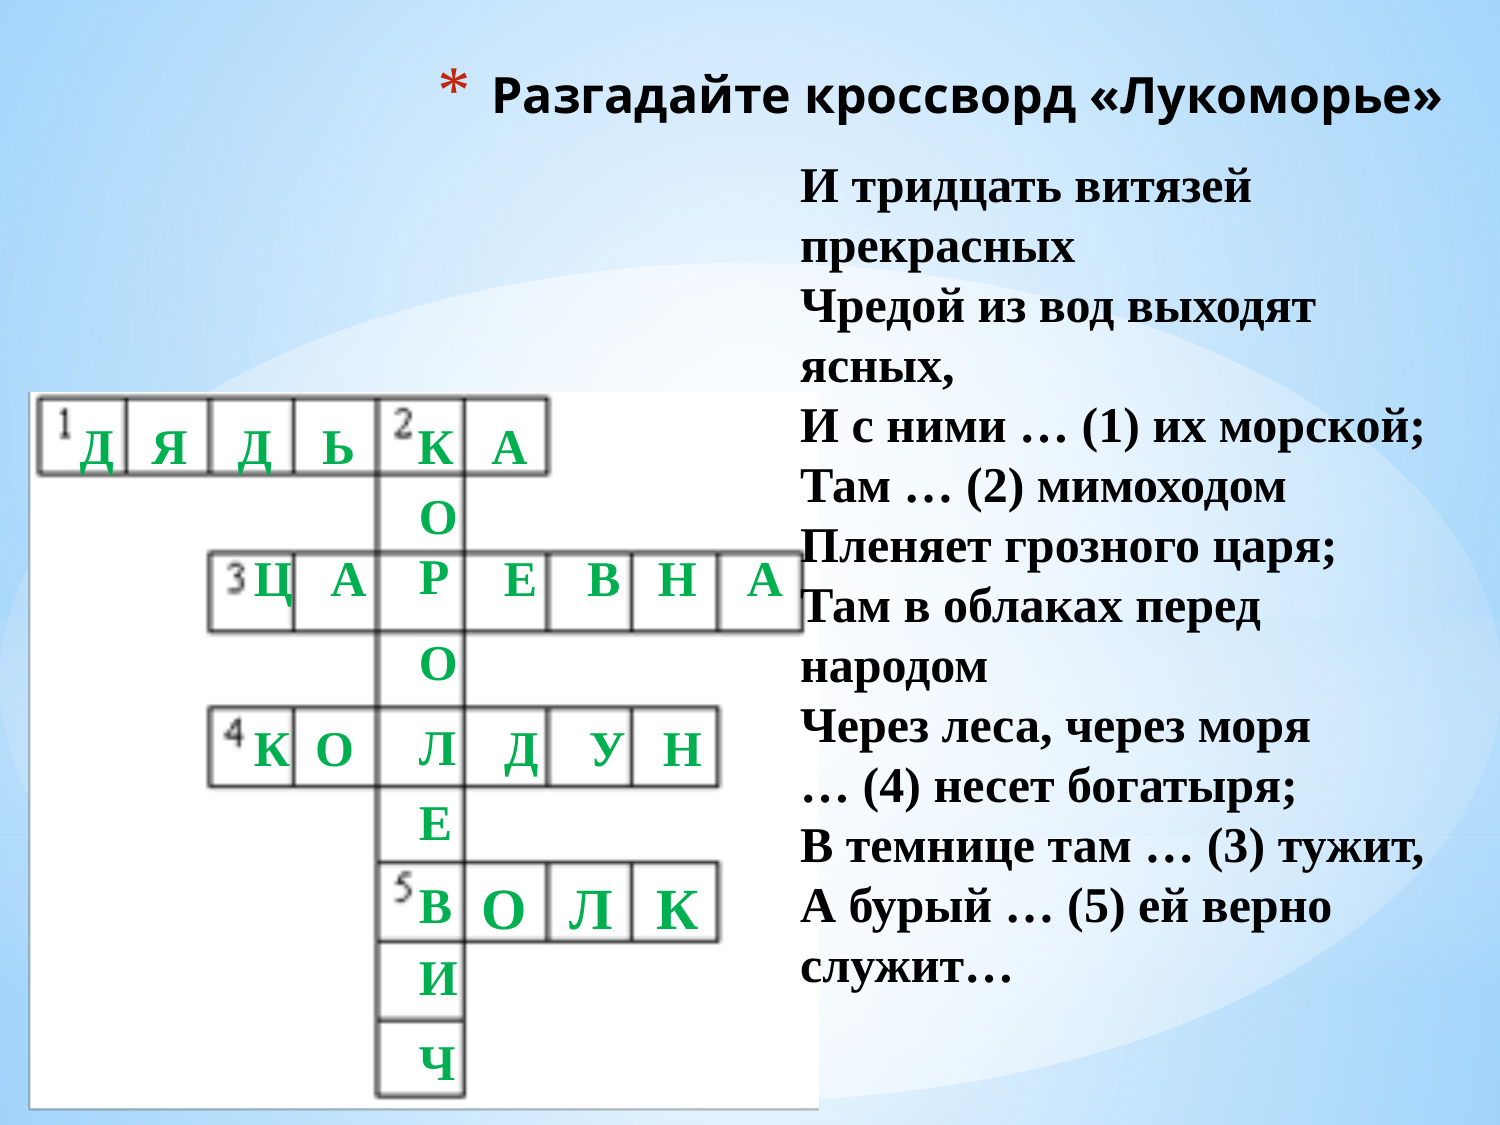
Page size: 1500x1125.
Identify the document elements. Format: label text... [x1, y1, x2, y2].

title Разгадайте кроссворд «Лукоморье» [29, 55, 1459, 261]
text_box И тридцать витязей прекрасных Чредой из вод выходят ясных, И с ними … (1) их морской; Там … (2) мимоходом Пленяет грозного царя; Там в облаках перед народом Через леса, через моря … (4) несет богатыря; В темнице там … (3) тужит, А бурый … (5) ей верно служит… [785, 145, 1471, 1001]
picture [27, 392, 819, 1114]
text_box Ц А Е В Н А [823, 539, 857, 615]
